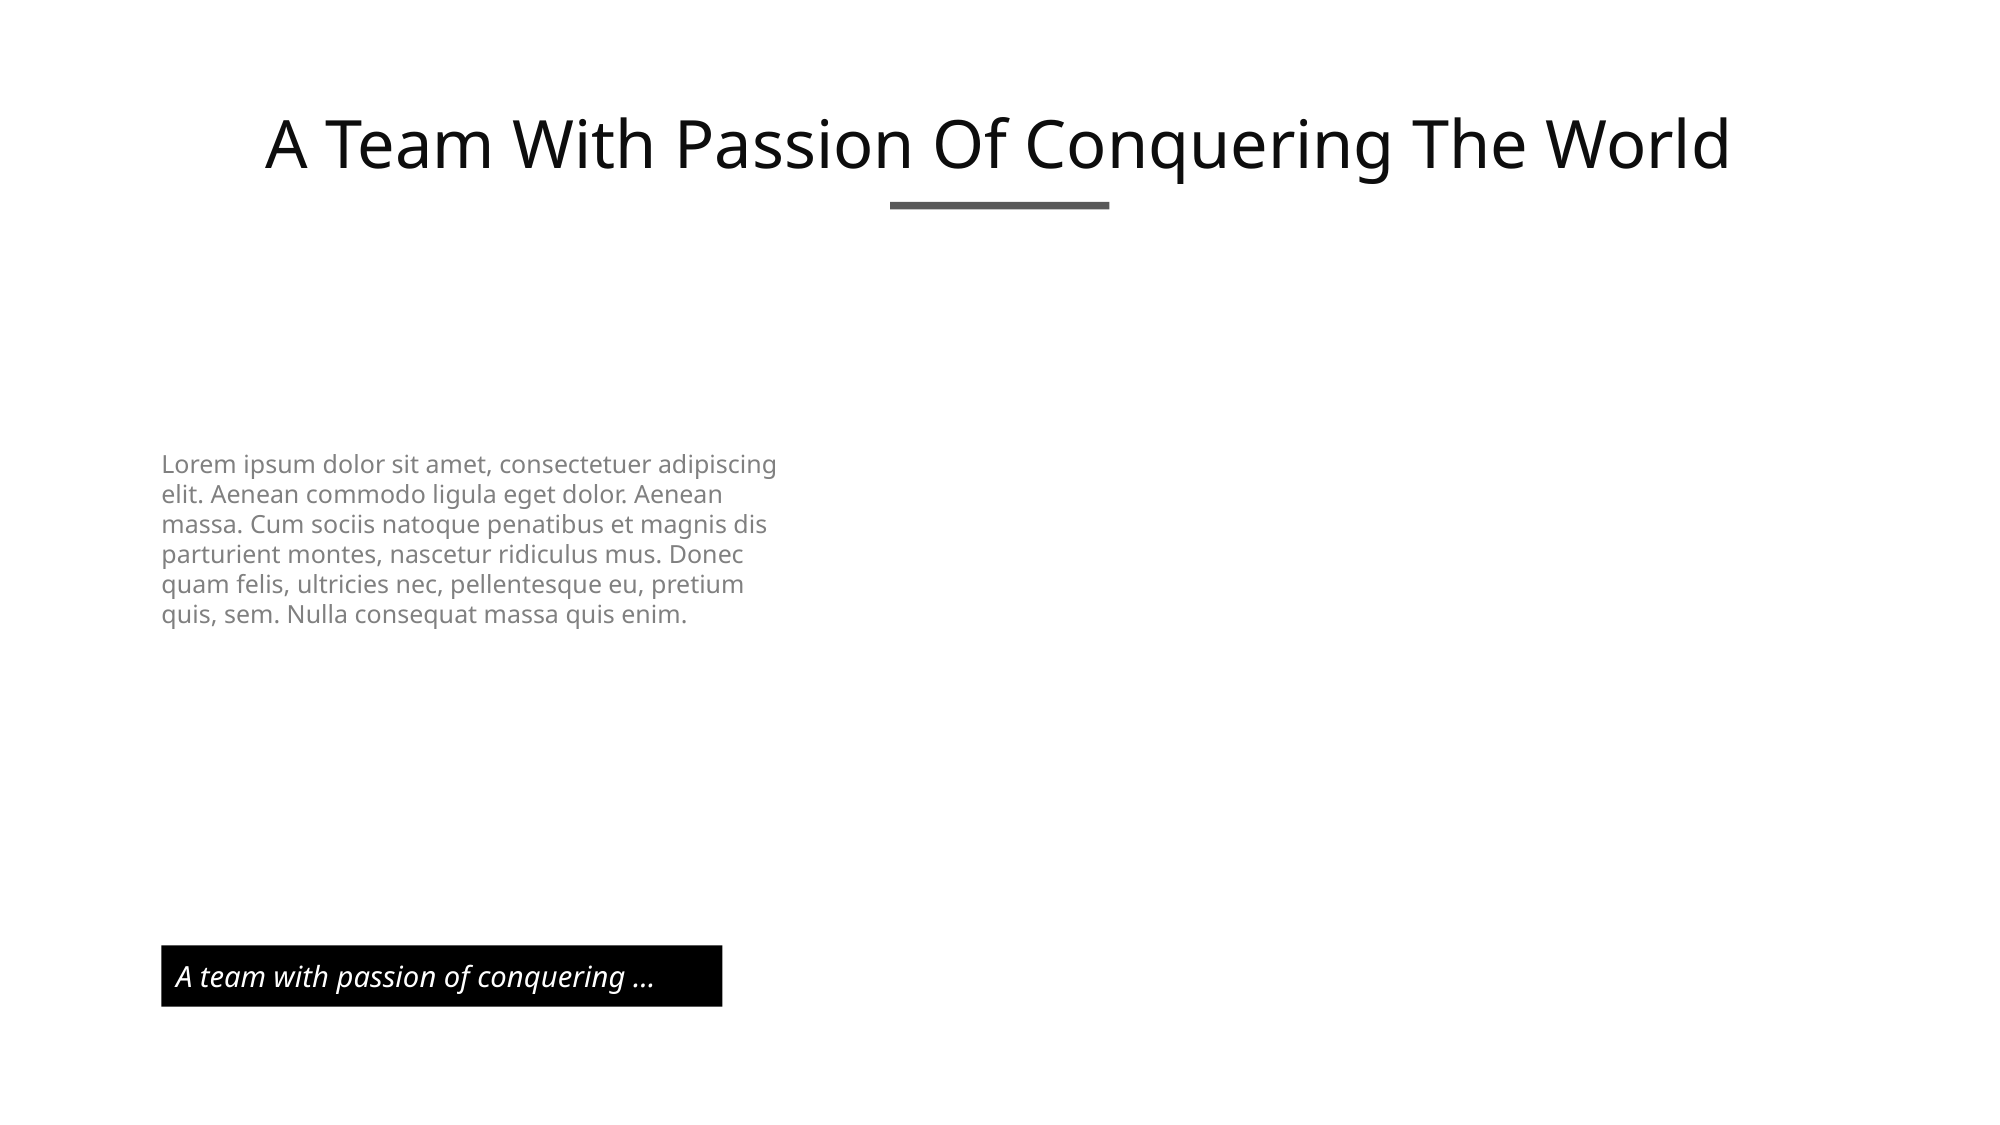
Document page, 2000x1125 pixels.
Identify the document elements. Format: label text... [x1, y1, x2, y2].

text_box A team with passion of conquering … [159, 943, 725, 1009]
text_box A Team With Passion Of Conquering The World [0, 96, 2000, 187]
text_box Lorem ipsum dolor sit amet, consectetuer adipiscing elit. Aenean commodo ligula eget dolor. Aenean massa. Cum sociis natoque penatibus et magnis dis parturient montes, nascetur ridiculus mus. Donec quam felis, ultricies nec, pellentesque eu, pretium quis, sem. Nulla consequat massa quis enim. [146, 441, 814, 636]
text_box [888, 200, 1111, 211]
